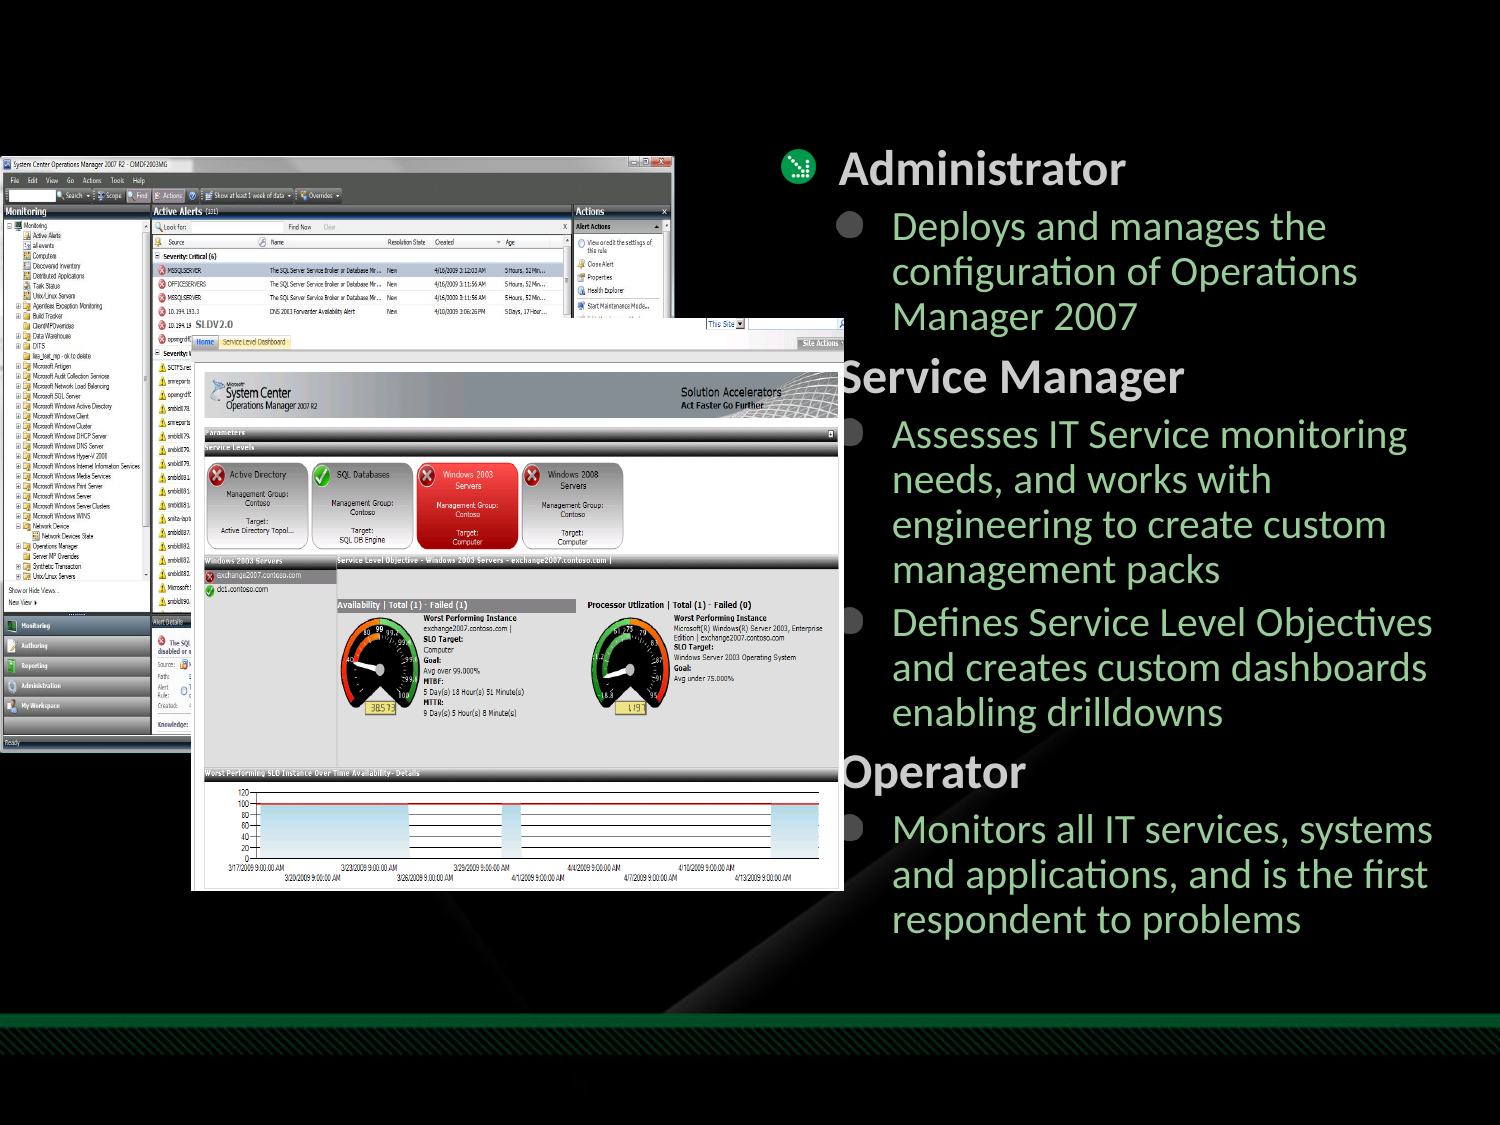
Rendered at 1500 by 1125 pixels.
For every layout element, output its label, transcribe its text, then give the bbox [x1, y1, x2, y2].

list Administrator Deploys and manages the configuration of Operations Manager 2007 Service Manager Assesses IT Service monitoring needs, and works with engineering to create custom management packs Defines Service Level Objectives and creates custom dashboards enabling drilldowns Operator Monitors all IT services, systems and applications, and is the first respondent to problems [781, 142, 1457, 871]
picture [0, 0, 1500, 1125]
